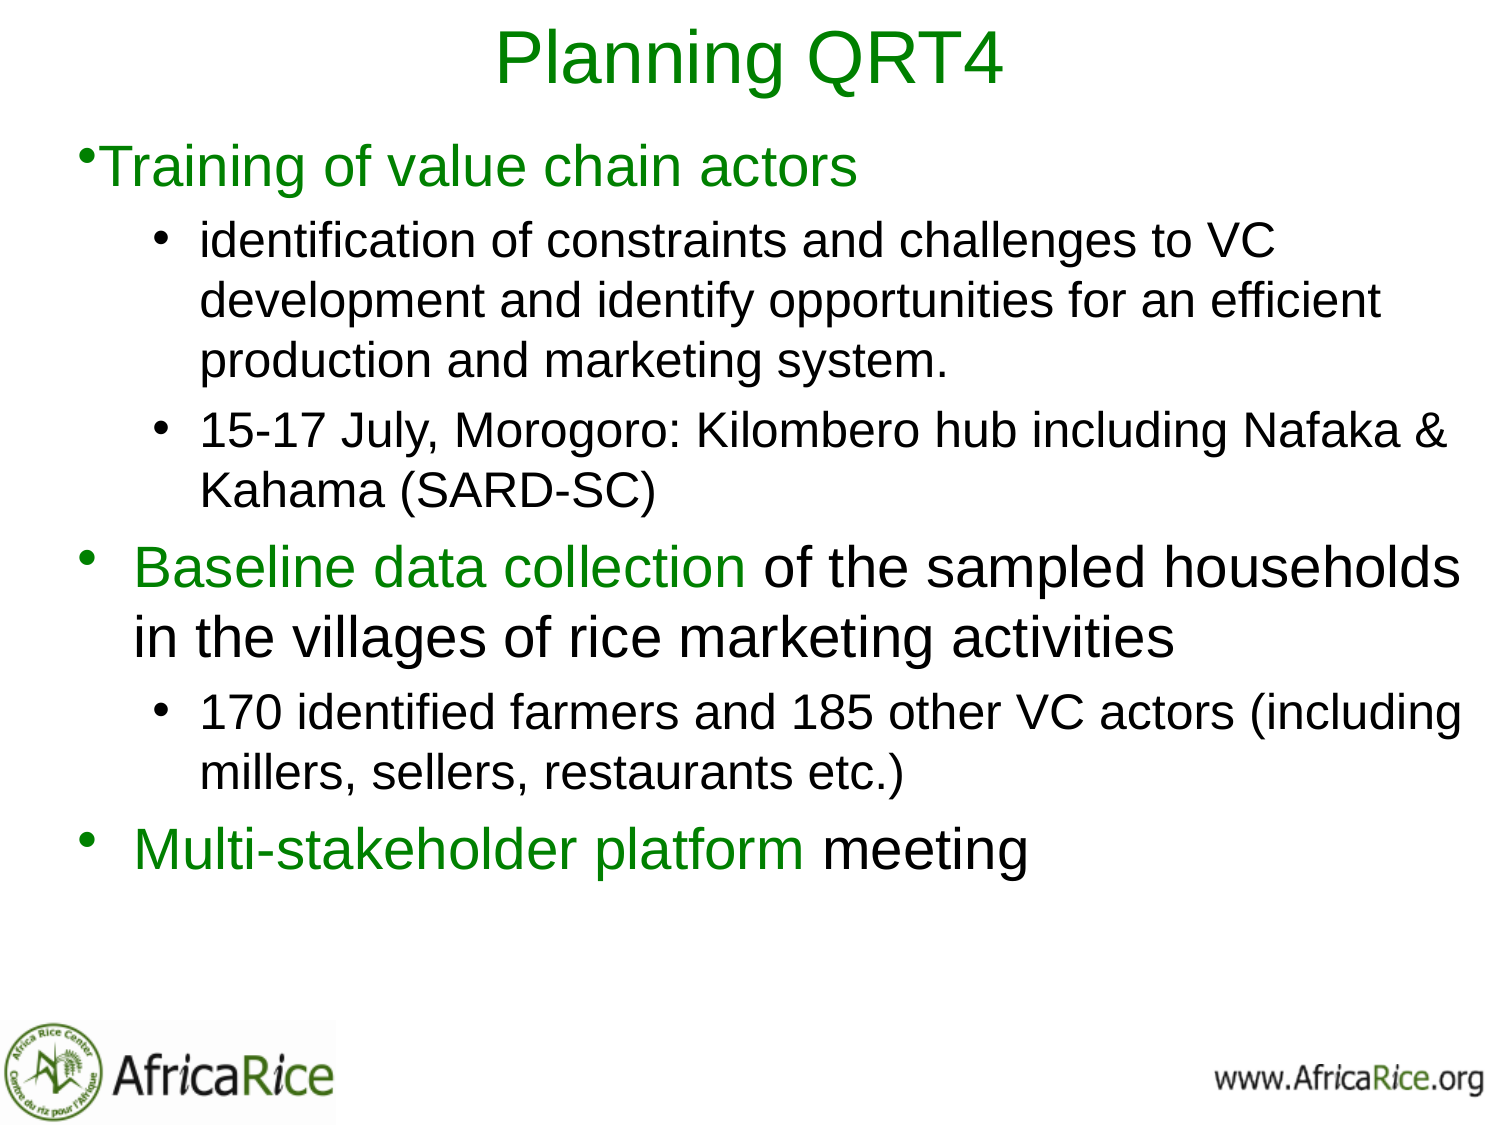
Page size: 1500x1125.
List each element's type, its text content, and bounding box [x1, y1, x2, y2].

picture [0, 1020, 336, 1125]
title Planning QRT4 [0, 7, 1500, 101]
list Training of value chain actors identification of constraints and challenges to VC development and identify opportunities for an efficient production and marketing system. 15-17 July, Morogoro: Kilombero hub including Nafaka & Kahama (SARD-SC) Baseline data collection of the sampled households in the villages of rice marketing activities 170 identified farmers and 185 other VC actors (including millers, sellers, restaurants etc.) Multi-stakeholder platform meeting [62, 120, 1500, 1048]
picture [1212, 1064, 1488, 1100]
